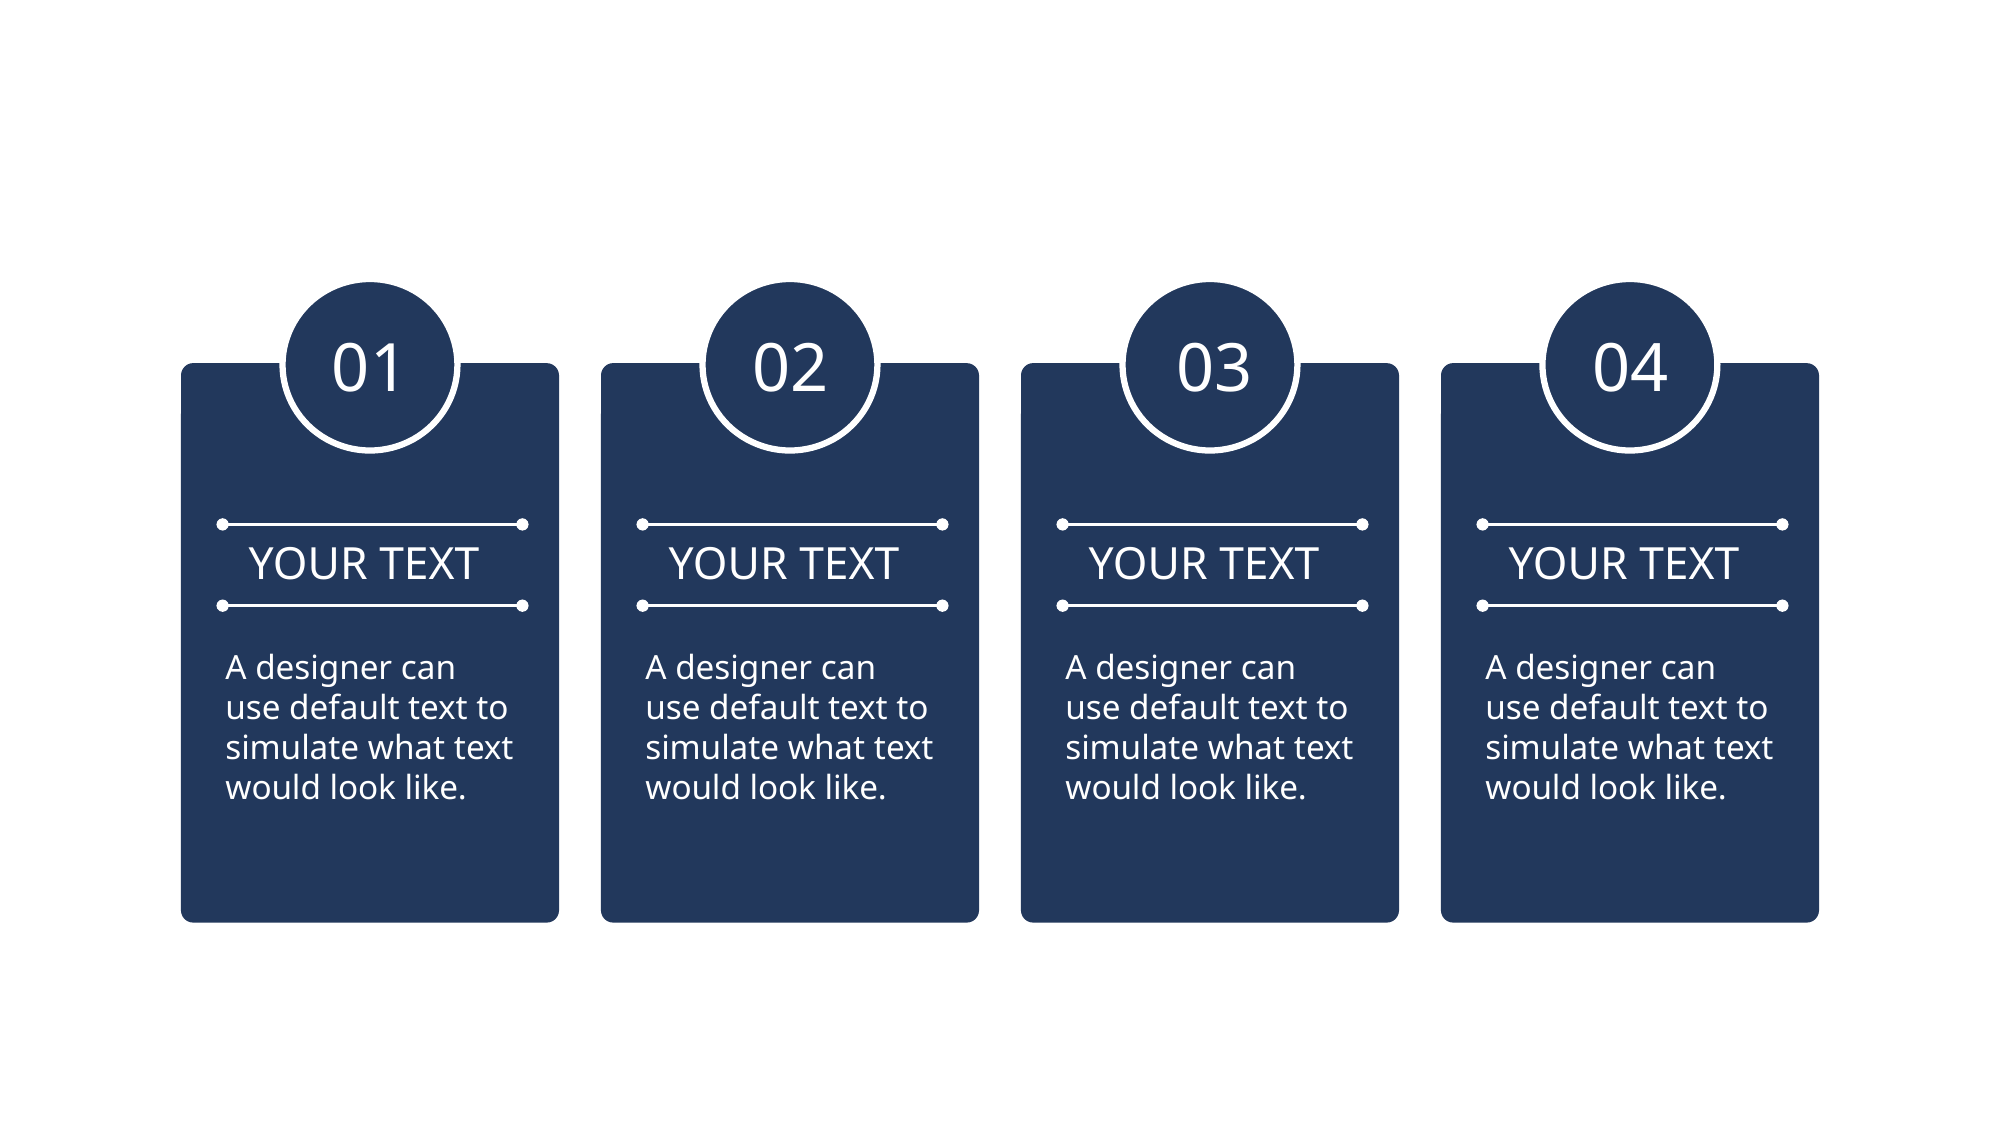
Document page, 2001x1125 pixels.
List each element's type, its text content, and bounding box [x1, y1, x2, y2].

text_box [282, 278, 458, 451]
text_box [702, 278, 878, 451]
text_box YOUR TEXT [1453, 528, 1807, 597]
text_box [180, 363, 560, 923]
text_box 02 [737, 317, 844, 413]
text_box [1542, 278, 1718, 451]
text_box [1020, 363, 1400, 923]
text_box [600, 363, 980, 923]
text_box [1440, 363, 1820, 923]
text_box 04 [1577, 317, 1684, 413]
text_box 03 [1161, 317, 1268, 413]
text_box A designer can use default text to simulate what text would look like. [1470, 638, 1790, 814]
text_box A designer can use default text to simulate what text would look like. [630, 638, 950, 814]
text_box YOUR TEXT [613, 528, 967, 597]
text_box [1122, 278, 1298, 451]
text_box YOUR TEXT [1033, 528, 1387, 597]
text_box A designer can use default text to simulate what text would look like. [210, 638, 530, 814]
text_box 01 [317, 317, 424, 413]
text_box YOUR TEXT [193, 528, 547, 597]
text_box A designer can use default text to simulate what text would look like. [1050, 638, 1370, 814]
